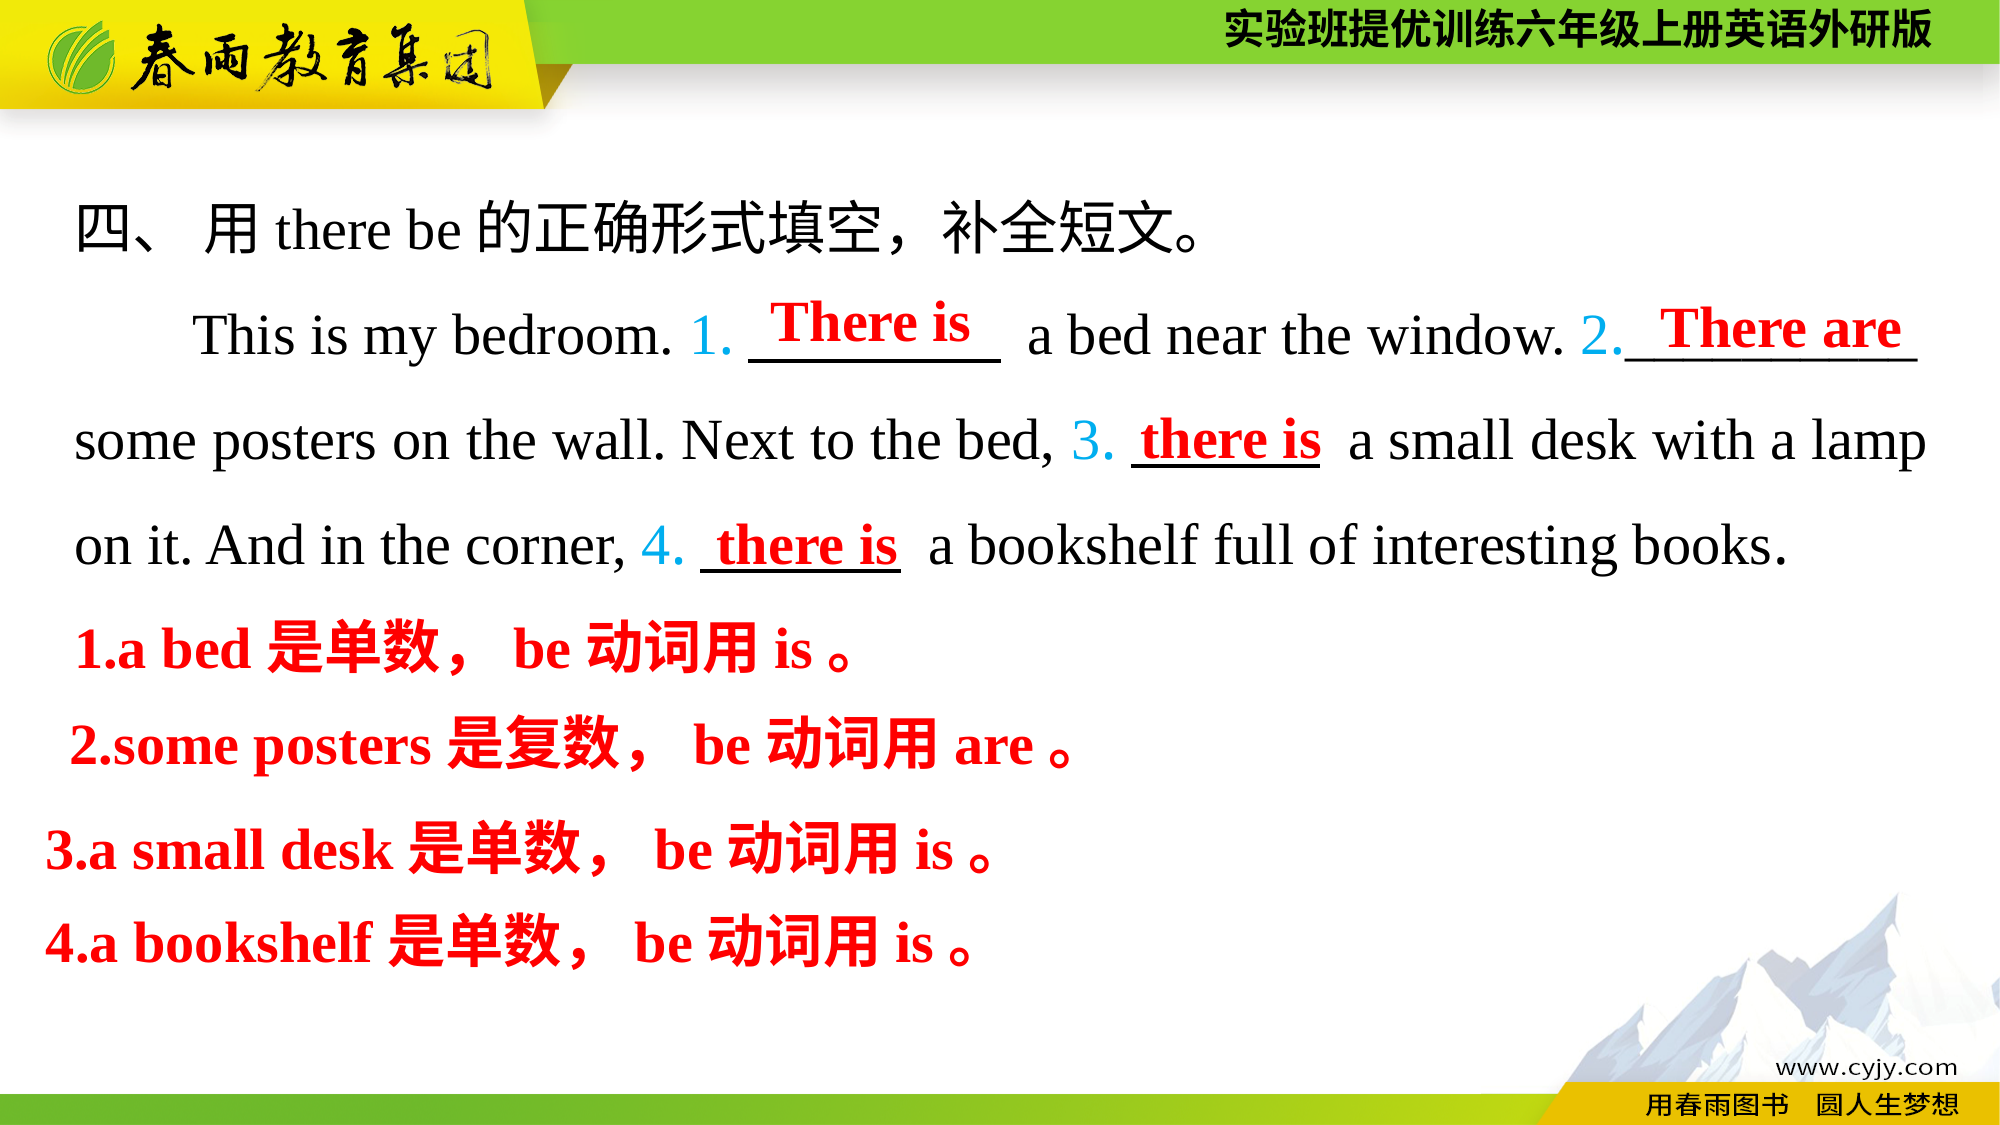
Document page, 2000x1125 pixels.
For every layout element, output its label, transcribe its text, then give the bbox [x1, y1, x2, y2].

text_box 4.a bookshelf是单数，be动词用is。 [31, 862, 1022, 982]
text_box There are [1645, 282, 1933, 367]
text_box 2.some posters是复数，be动词用are。 [54, 663, 1528, 784]
text_box 3.a small desk是单数，be动词用is。 [30, 768, 1042, 889]
picture [0, 0, 2000, 1125]
text_box There is [756, 275, 993, 361]
list 四、 用there be的正确形式填空，补全短文。 This is my bedroom. 1. a bed near the window. 2.__________ some posters on the wall. Next to the bed, 3. a small desk with a lamp on it. And in the corner, 4. a bookshelf full of interesting books. [59, 149, 1944, 568]
text_box there is [1125, 357, 1382, 477]
text_box 1.a bed是单数，be动词用is。 [59, 568, 1944, 688]
text_box there is [701, 464, 958, 568]
